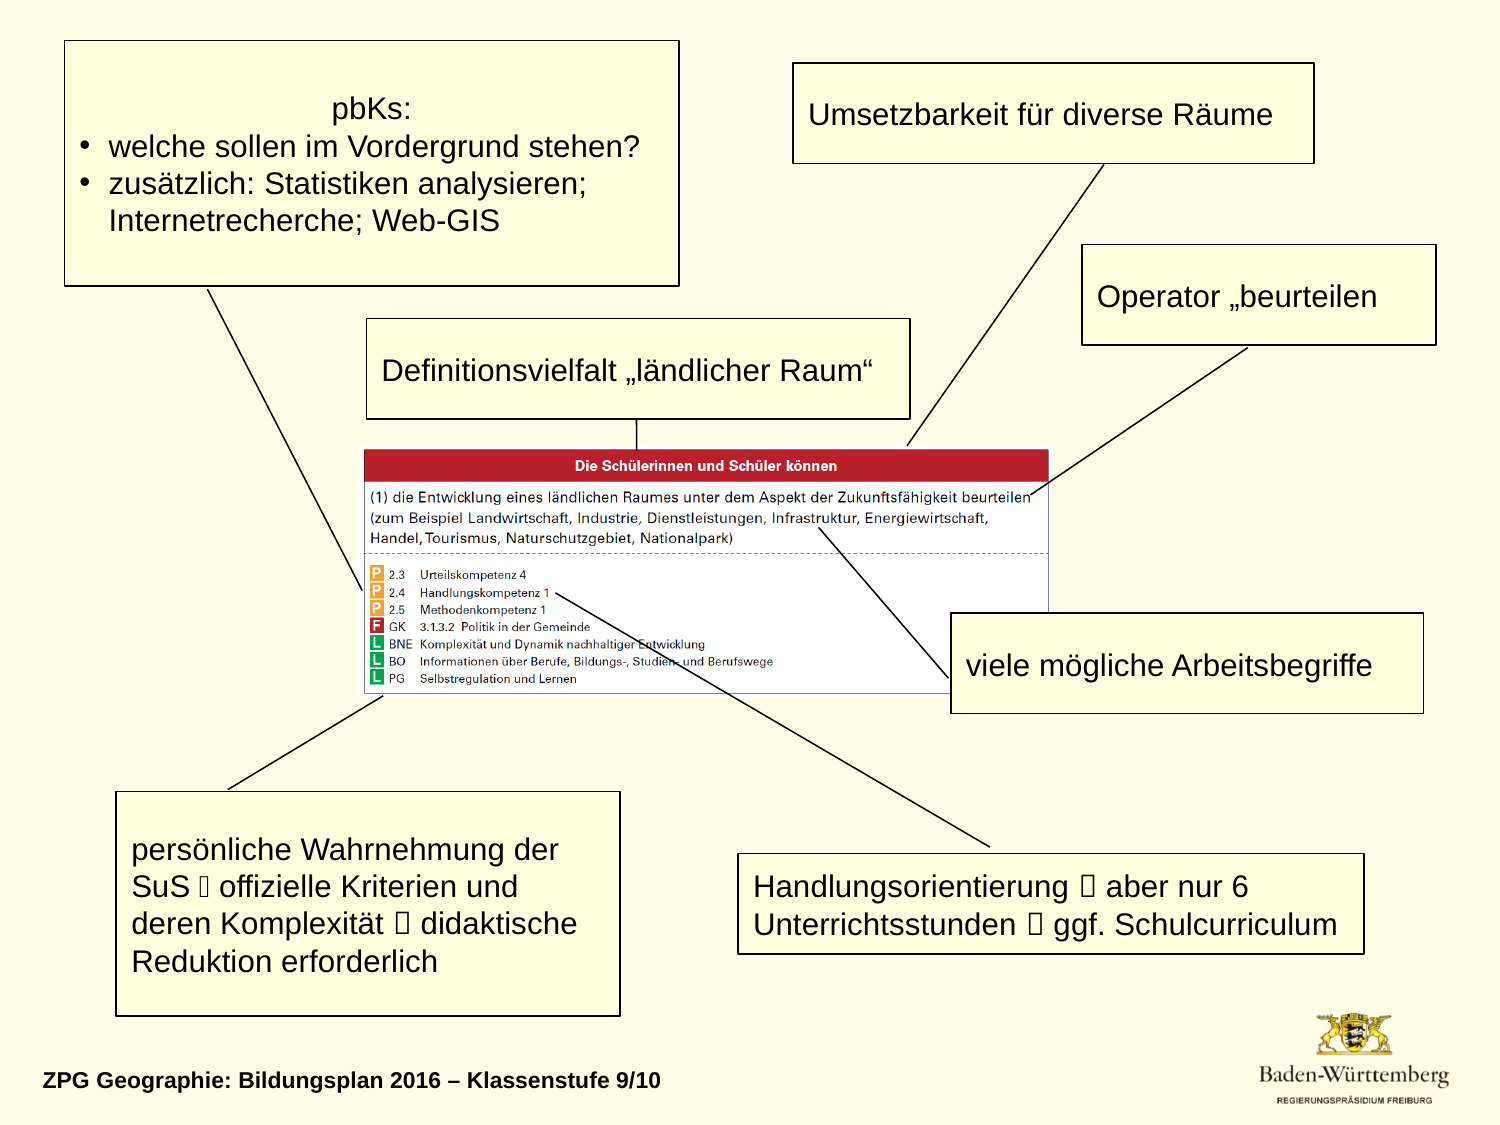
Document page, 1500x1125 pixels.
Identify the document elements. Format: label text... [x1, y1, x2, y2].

text_box pbKs: welche sollen im Vordergrund stehen? zusätzlich: Statistiken analysieren; Internetrecherche; Web-GIS [64, 40, 680, 287]
text_box Handlungsorientierung  aber nur 6 Unterrichtsstunden  ggf. Schulcurriculum [738, 853, 1365, 954]
text_box viele mögliche Arbeitsbegriffe [950, 613, 1424, 714]
picture [1257, 1011, 1451, 1106]
text_box Operator „beurteilen [1081, 244, 1437, 346]
text_box Umsetzbarkeit für diverse Räume [793, 62, 1314, 444]
subtitle [111, 266, 1389, 905]
text_box persönliche Wahrnehmung der SuS  offizielle Kriterien und deren Komplexität  didaktische Reduktion erforderlich [116, 791, 621, 1016]
text_box Definitionsvielfalt „ländlicher Raum“ [366, 318, 910, 444]
picture [357, 445, 1054, 699]
